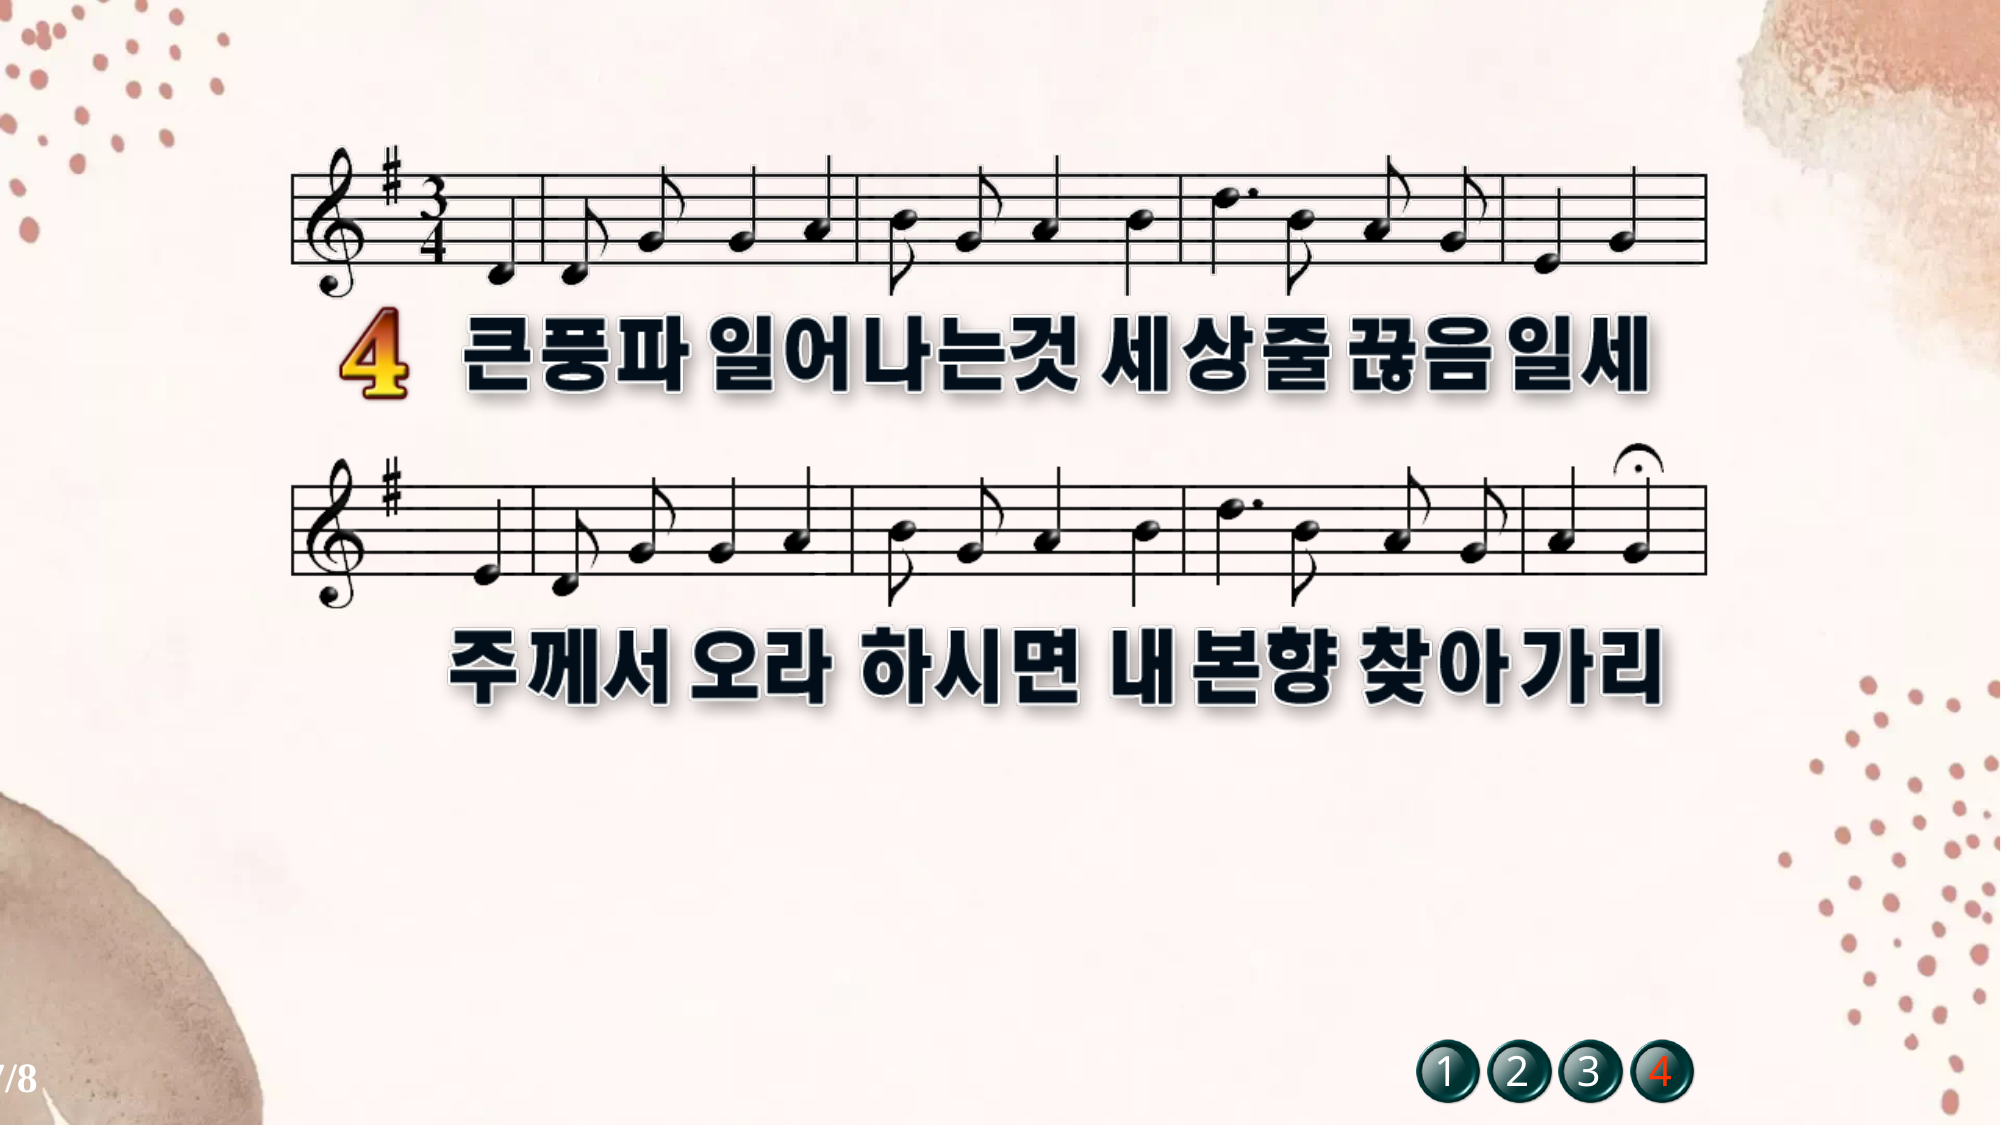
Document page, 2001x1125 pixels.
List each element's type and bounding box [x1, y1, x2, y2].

picture [0, 0, 2001, 1125]
text_box [1484, 1035, 1555, 1106]
text_box [1555, 1035, 1626, 1106]
text_box [1413, 1035, 1484, 1106]
text_box [1627, 1035, 1697, 1106]
